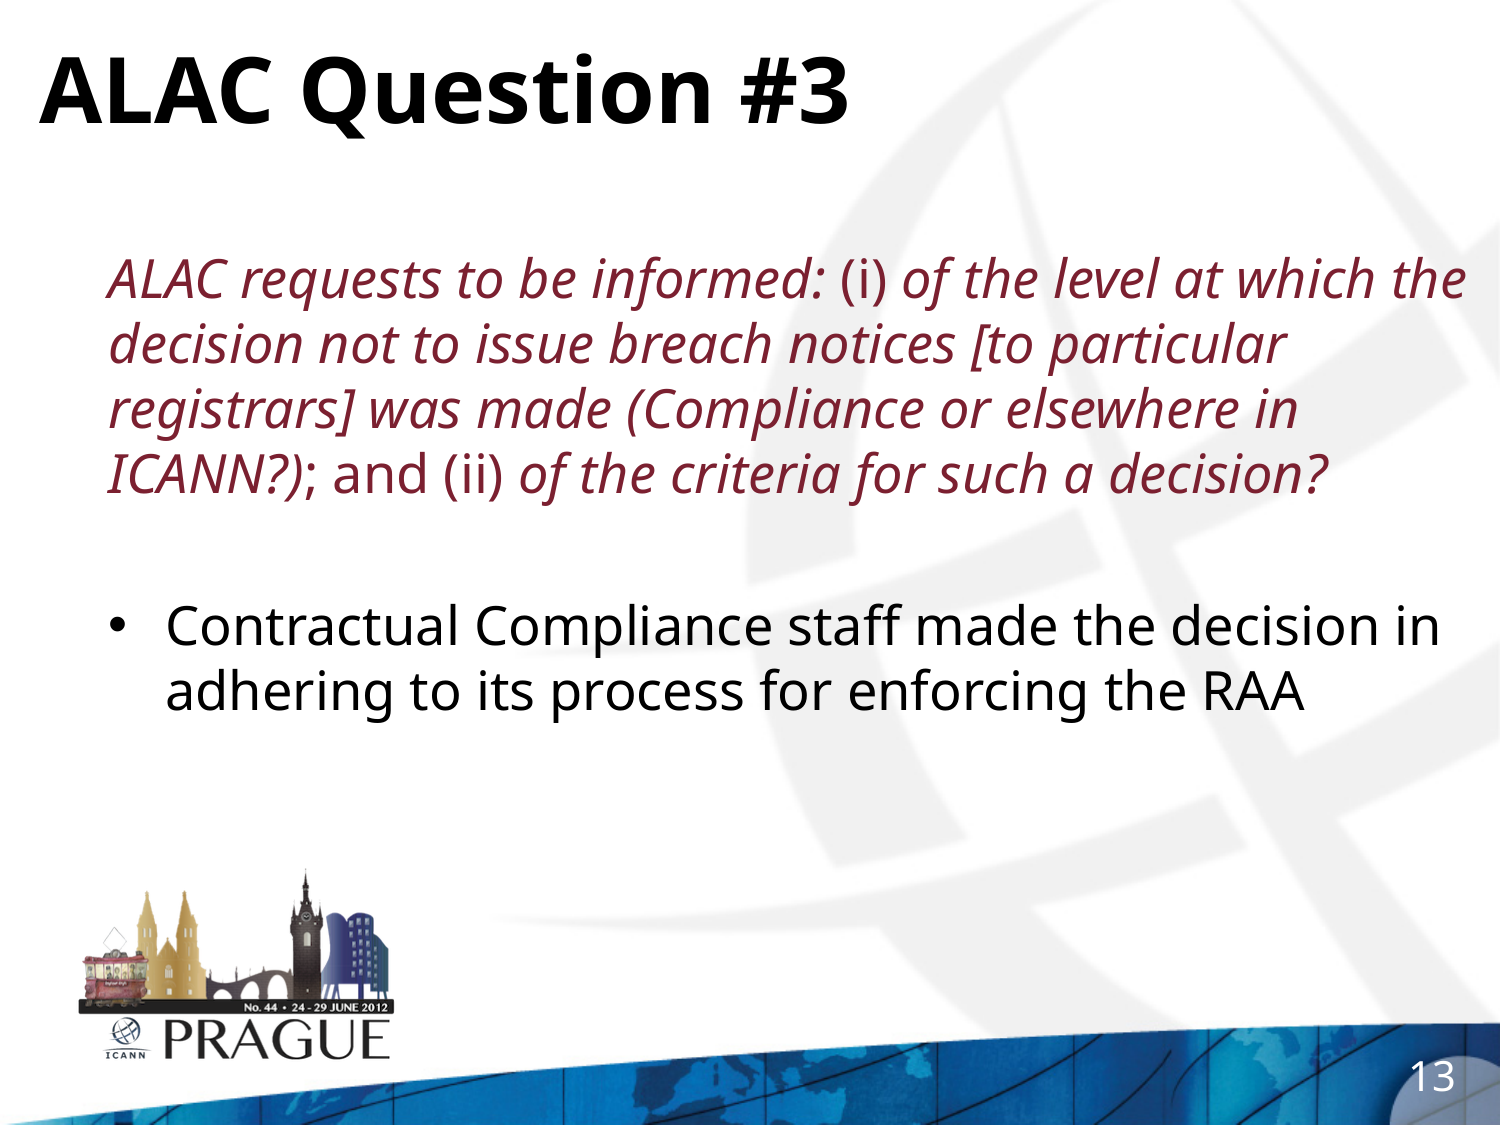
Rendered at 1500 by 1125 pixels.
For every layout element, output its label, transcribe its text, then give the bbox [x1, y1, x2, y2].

title ALAC Question #3 [24, 24, 1375, 175]
picture [0, 0, 1500, 1125]
slide_number 13 [1393, 1042, 1494, 1125]
list ALAC requests to be informed: (i) of the level at which the decision not to issue breach notices [to particular registrars] was made (Compliance or elsewhere in ICANN?); and (ii) of the criteria for such a decision? Contractual Compliance staff made the decision in adhering to its process for enforcing the RAA [94, 237, 1488, 988]
